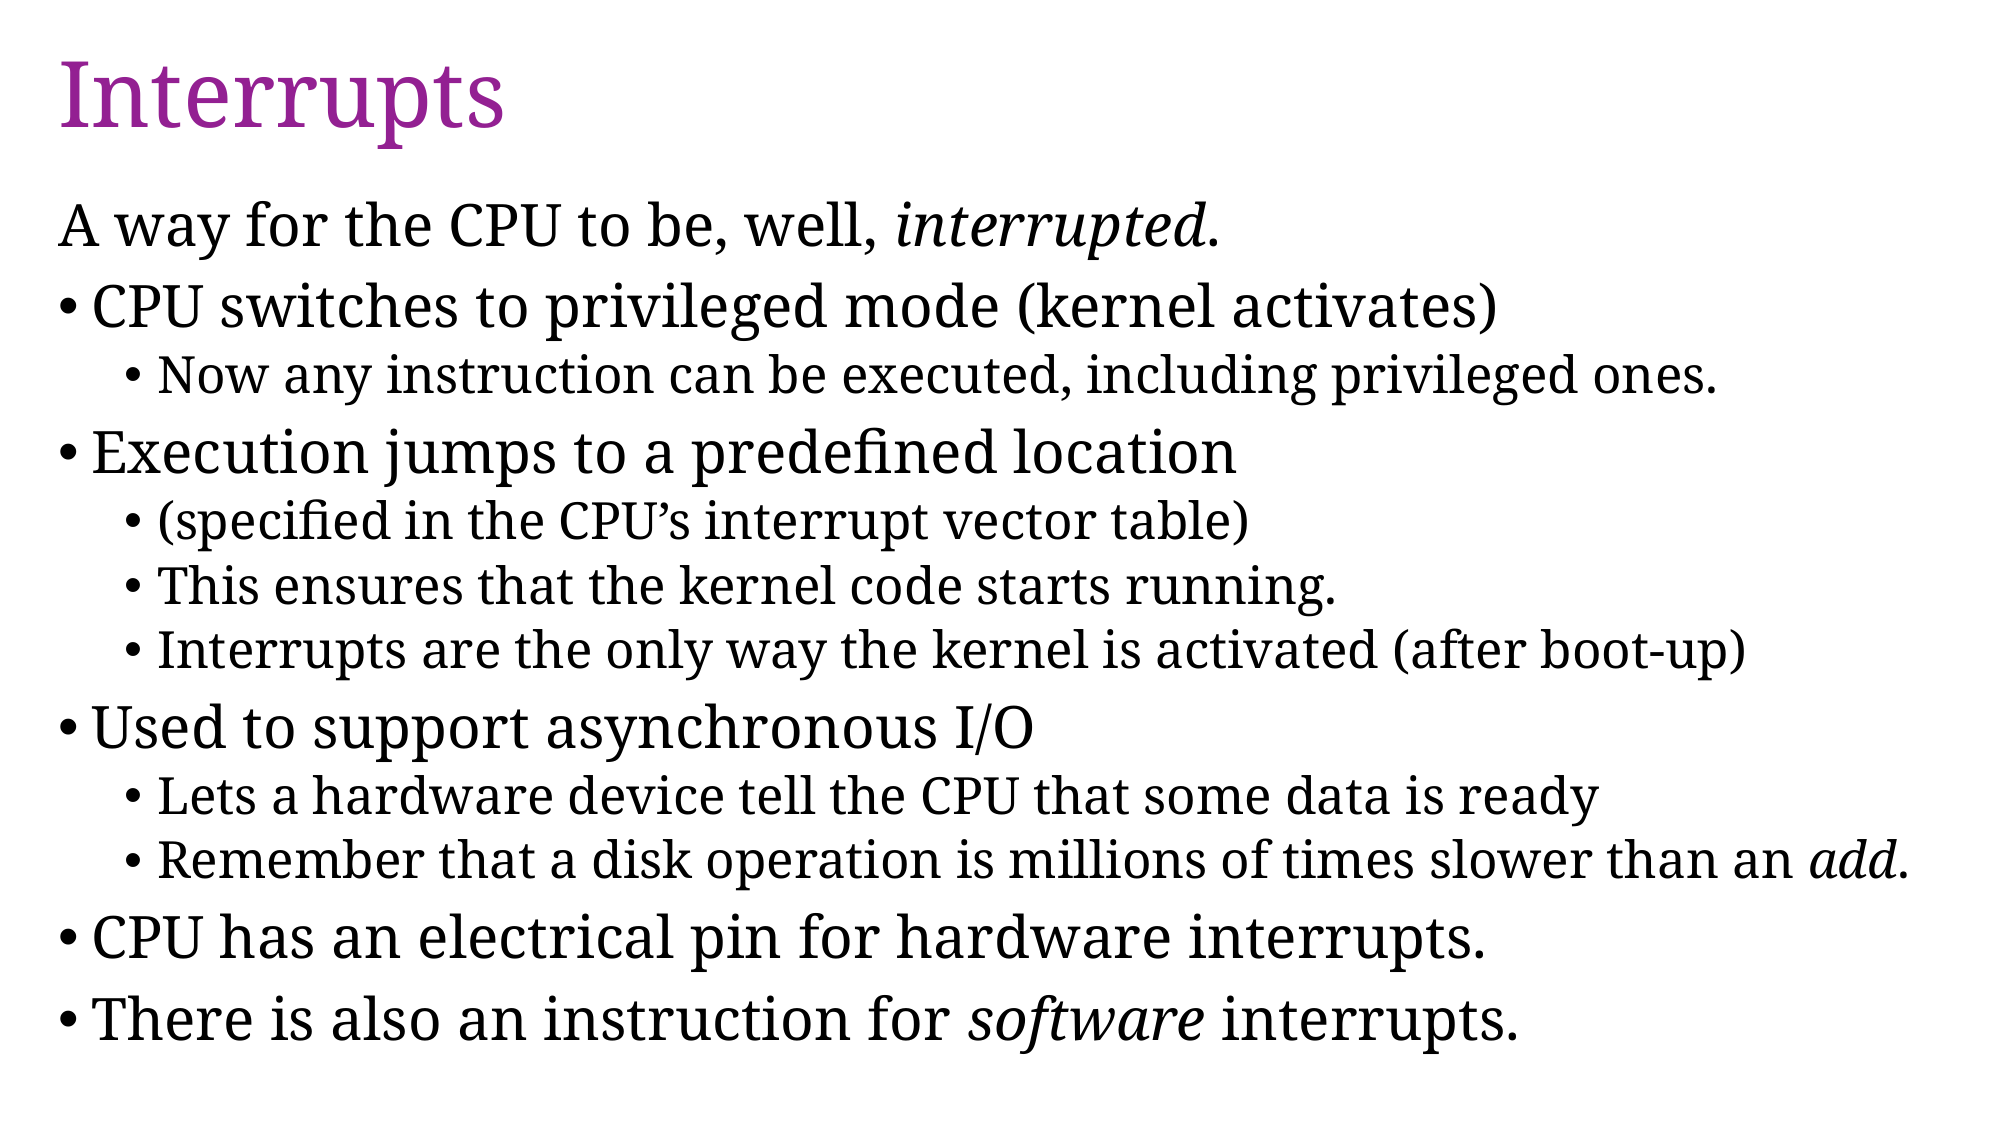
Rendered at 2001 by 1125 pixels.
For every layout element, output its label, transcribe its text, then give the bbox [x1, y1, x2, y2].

title Interrupts [43, 25, 1953, 171]
list A way for the CPU to be, well, interrupted. CPU switches to privileged mode (kernel activates) Now any instruction can be executed, including privileged ones. Execution jumps to a predefined location (specified in the CPU’s interrupt vector table) This ensures that the kernel code starts running. Interrupts are the only way the kernel is activated (after boot-up) Used to support asynchronous I/O Lets a hardware device tell the CPU that some data is ready Remember that a disk operation is millions of times slower than an add. CPU has an electrical pin for hardware interrupts. There is also an instruction for software interrupts. [43, 188, 1953, 1106]
